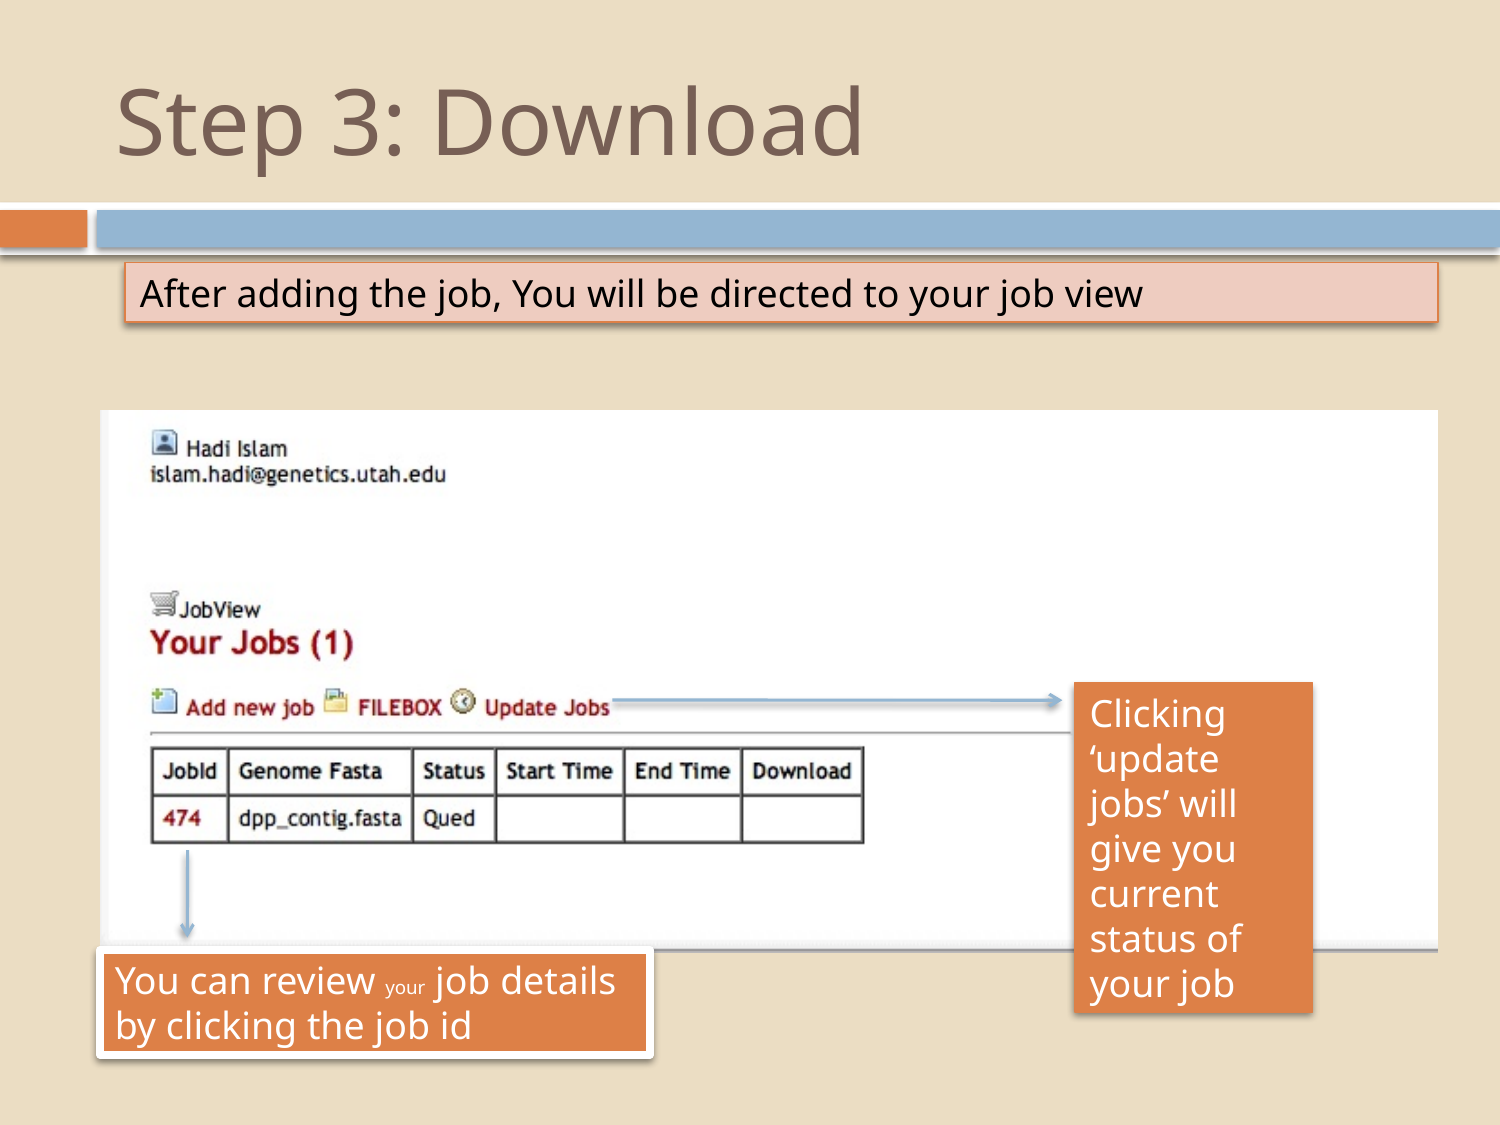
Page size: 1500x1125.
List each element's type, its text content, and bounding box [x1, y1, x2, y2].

text_box After adding the job, You will be directed to your job view [124, 262, 1439, 312]
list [100, 312, 1439, 1051]
title Step 3: Download [100, 37, 1438, 200]
